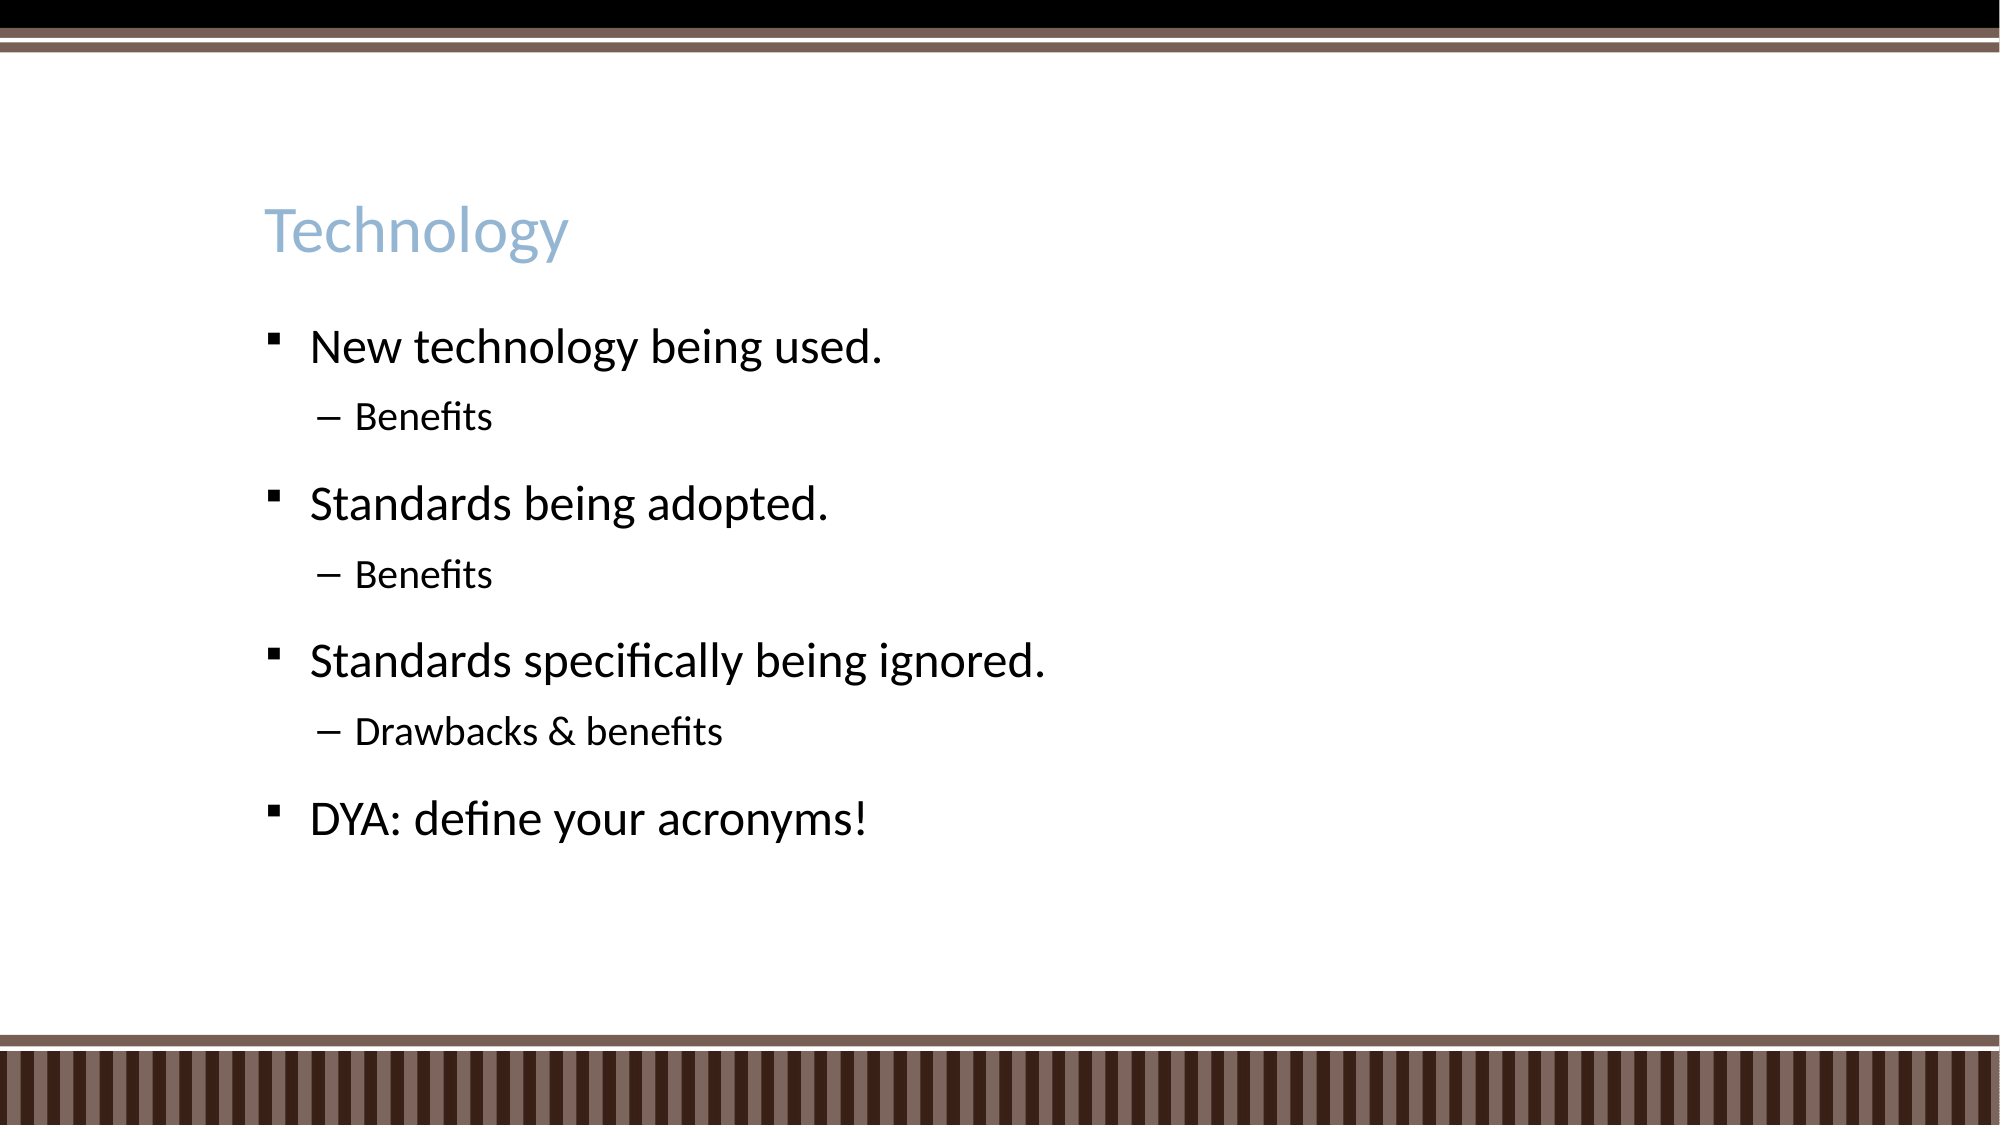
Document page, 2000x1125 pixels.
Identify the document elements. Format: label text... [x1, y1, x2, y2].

title Technology [249, 99, 1750, 275]
list New technology being used. Benefits Standards being adopted. Benefits Standards specifically being ignored. Drawbacks & benefits DYA: define your acronyms! [249, 312, 1750, 920]
